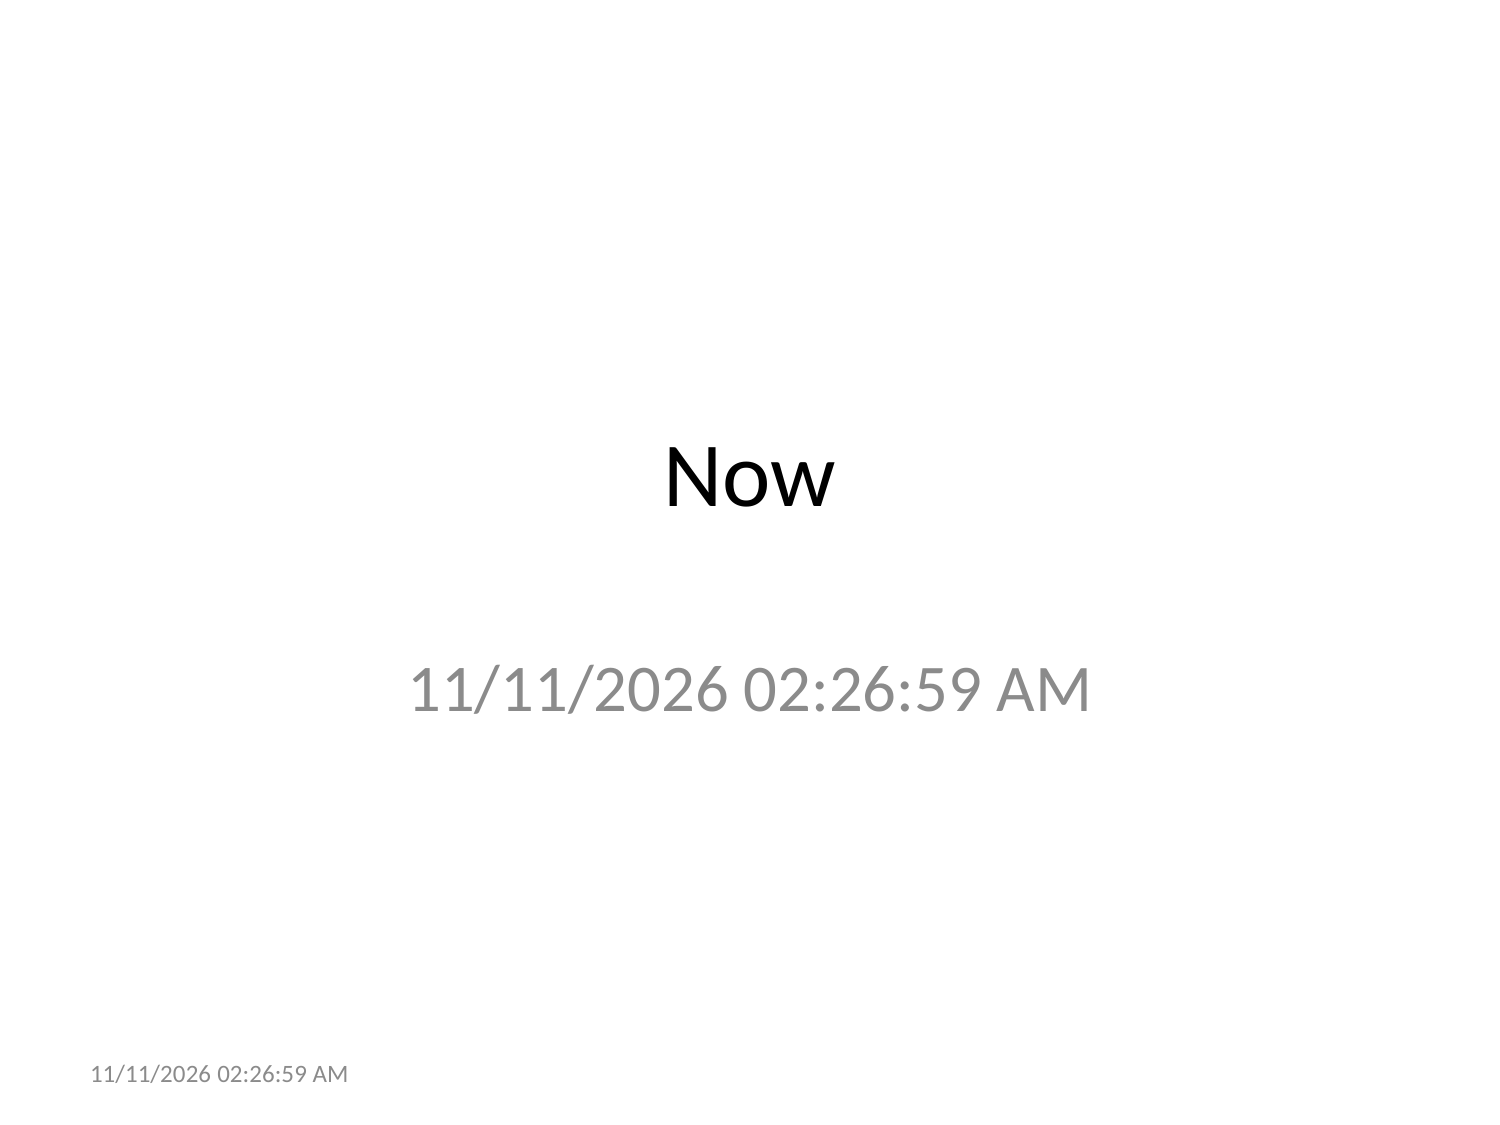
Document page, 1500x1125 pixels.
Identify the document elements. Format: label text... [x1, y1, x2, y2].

title Now [112, 349, 1388, 591]
subtitle 2011-12-19 10:20:04 AM [225, 637, 1275, 925]
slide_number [75, 1042, 425, 1103]
